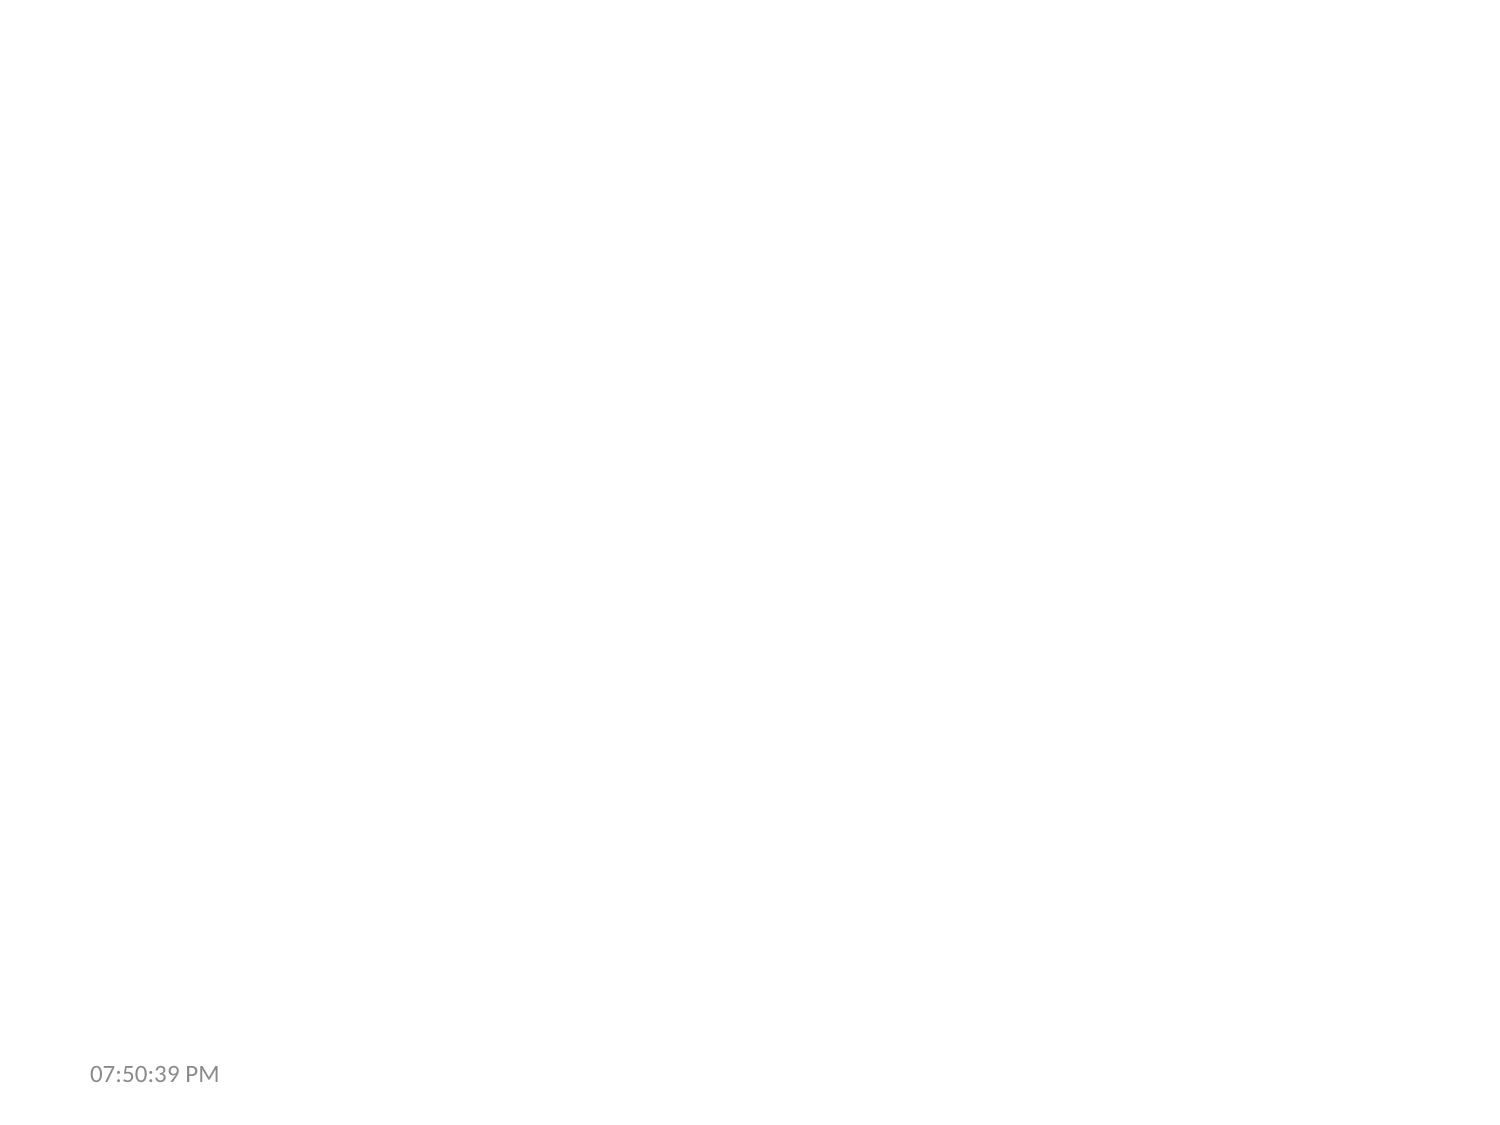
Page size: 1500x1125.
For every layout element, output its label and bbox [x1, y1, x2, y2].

slide_number [75, 1042, 425, 1103]
